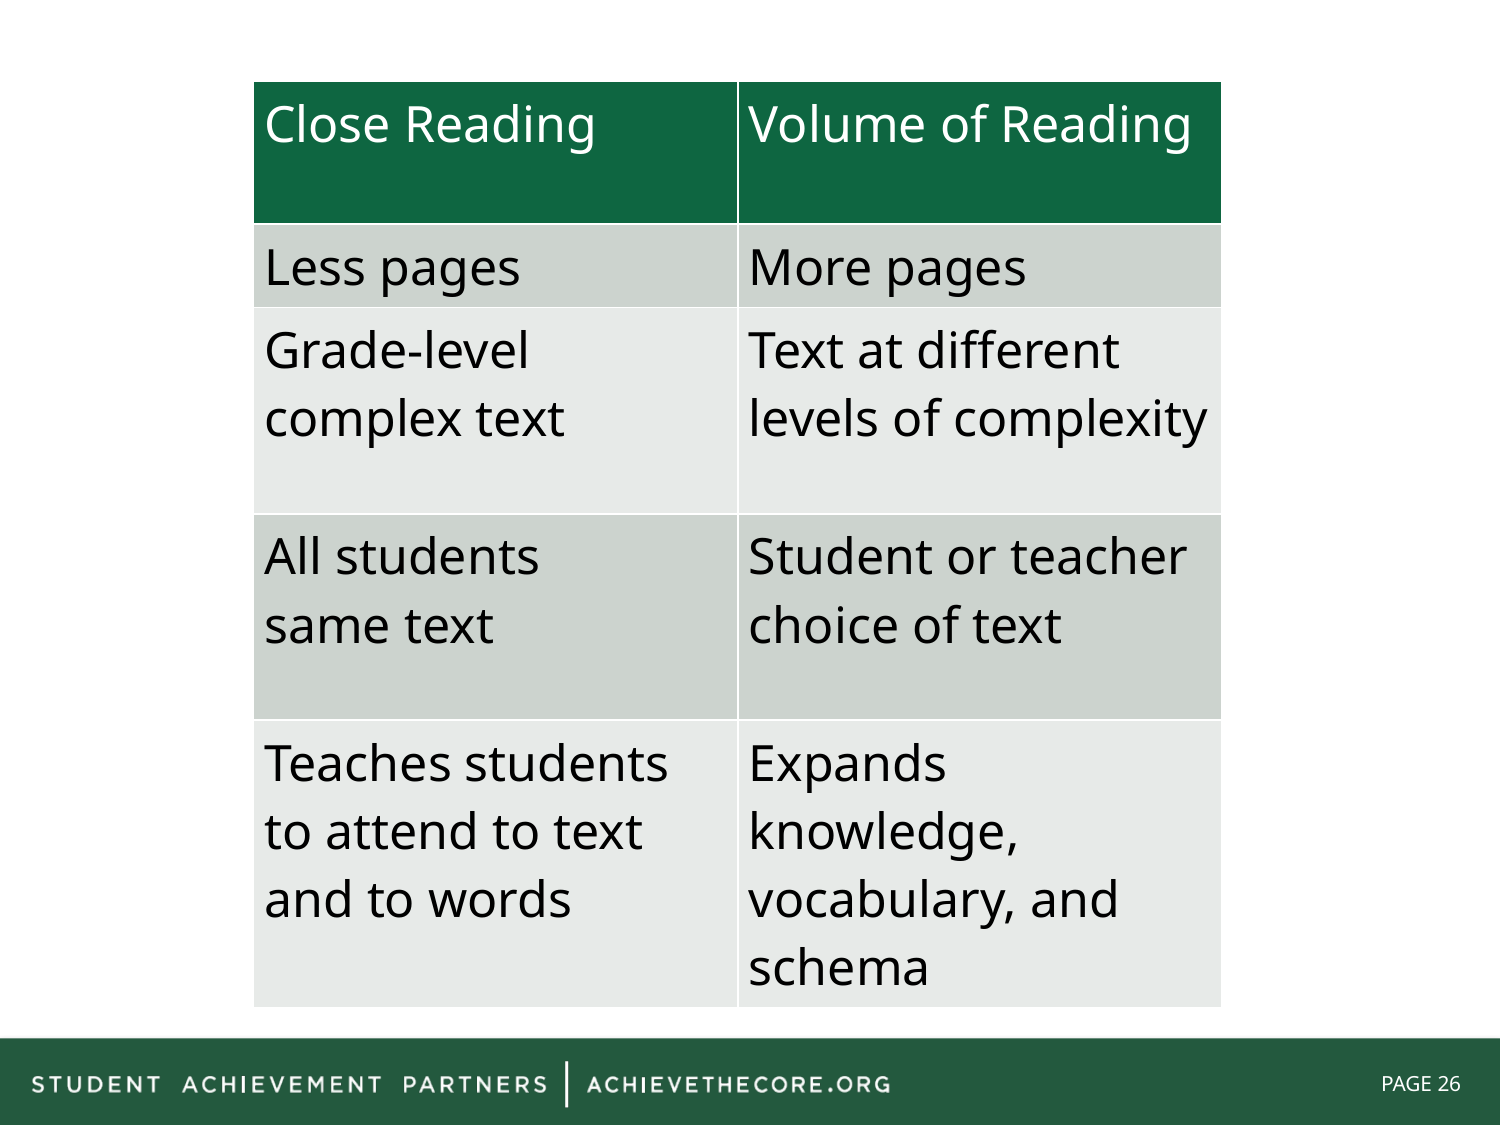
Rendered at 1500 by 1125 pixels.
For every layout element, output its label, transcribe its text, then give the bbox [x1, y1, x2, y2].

table_cell Grade-level complex text [254, 308, 737, 513]
table_cell Teaches students to attend to text and to words [254, 721, 737, 1007]
table_header Close Reading [254, 82, 737, 223]
table_cell All students same text [254, 515, 737, 719]
table_header Volume of Reading [739, 82, 1221, 223]
table_cell Student or teacher choice of text [739, 515, 1221, 719]
table_cell Less pages [254, 225, 737, 307]
table_cell More pages [739, 225, 1221, 307]
table_cell Text at different levels of complexity [739, 308, 1221, 513]
table_cell Expands knowledge, vocabulary, and schema [739, 721, 1221, 1007]
